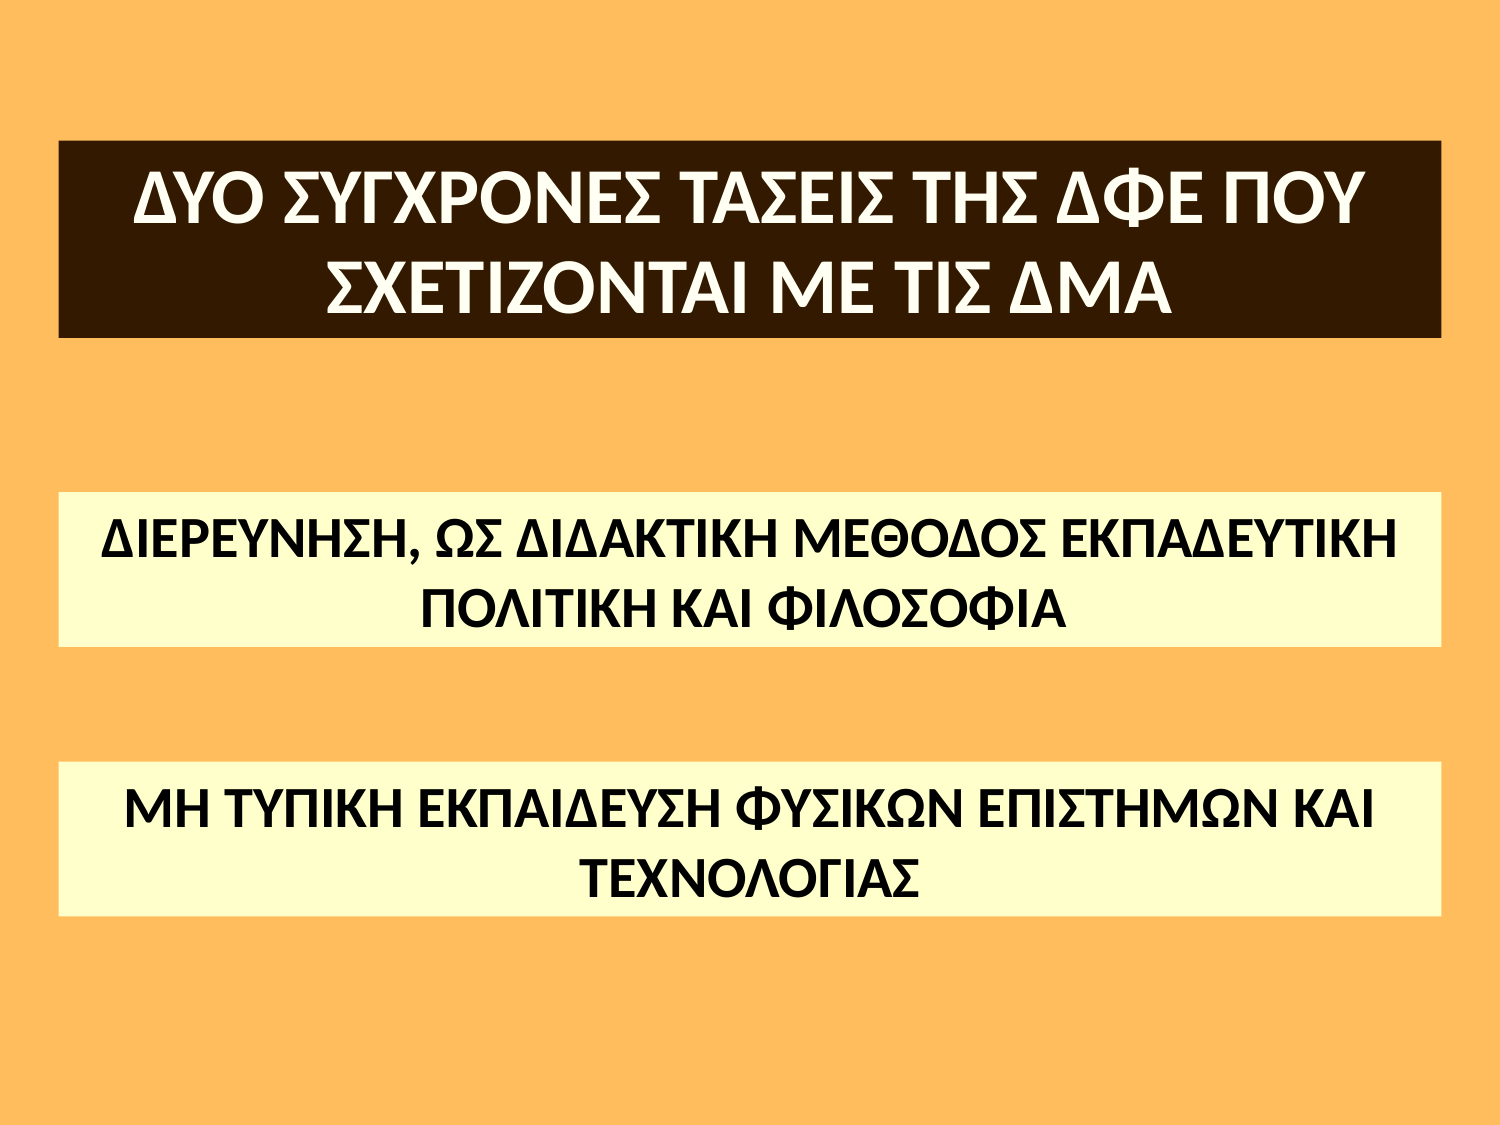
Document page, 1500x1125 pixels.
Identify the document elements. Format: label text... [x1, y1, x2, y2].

text_box ΜΗ ΤΥΠΙΚΗ ΕΚΠΑΙΔΕΥΣΗ ΦΥΣΙΚΩΝ ΕΠΙΣΤΗΜΩΝ ΚΑΙ ΤΕΧΝΟΛΟΓΙΑΣ [58, 761, 1442, 917]
text_box ΔΥΟ ΣΥΓΧΡΟΝΕΣ ΤΑΣΕΙΣ ΤΗΣ ΔΦΕ ΠΟΥ ΣΧΕΤΙΖΟΝΤΑΙ ΜΕ ΤΙΣ ΔΜΑ [58, 140, 1442, 338]
text_box ΔΙΕΡΕΥΝΗΣΗ, ΩΣ ΔΙΔΑΚΤΙΚΗ ΜΕΘΟΔΟΣ ΕΚΠΑΔΕΥΤΙΚΗ ΠΟΛΙΤΙΚΗ ΚΑΙ ΦΙΛΟΣΟΦΙΑ [58, 492, 1442, 647]
